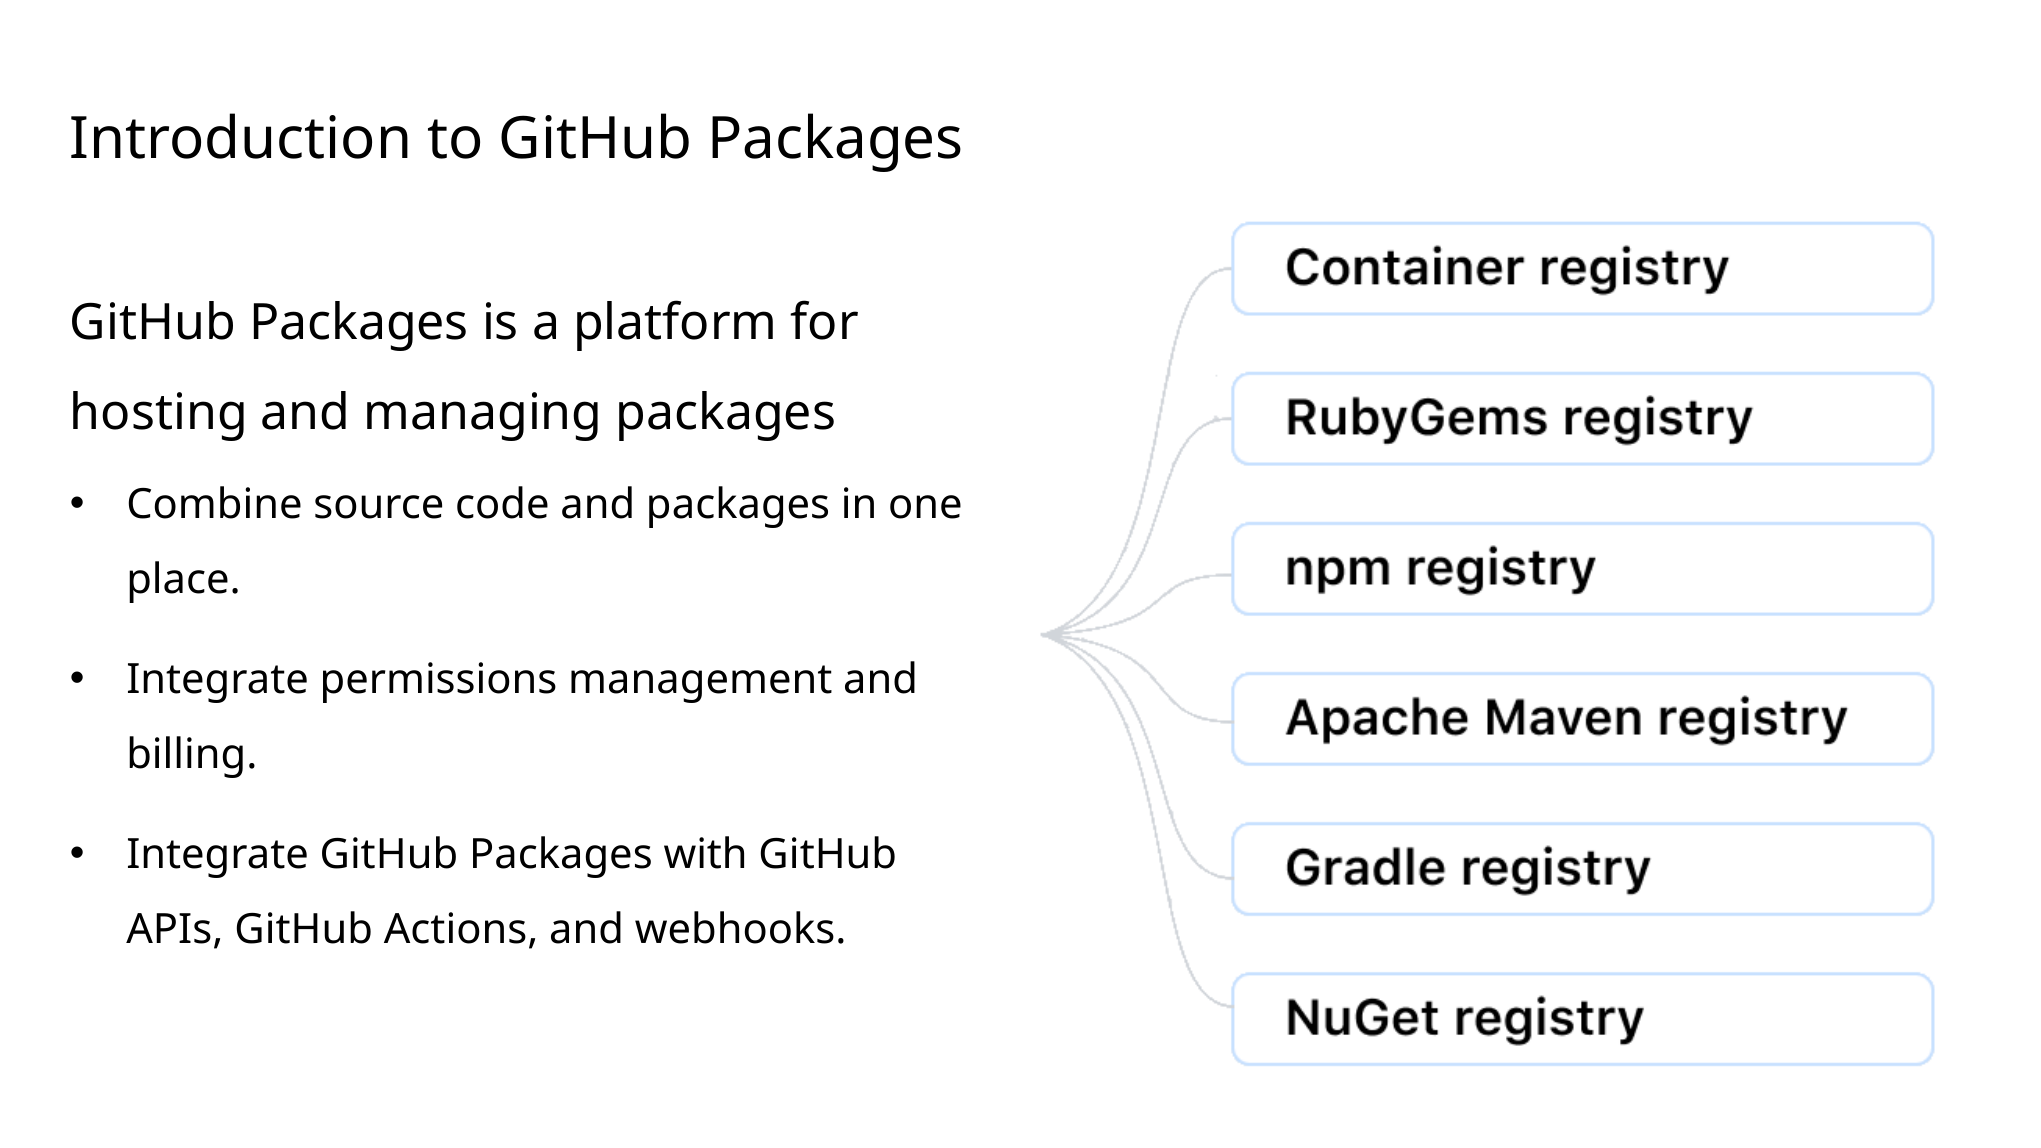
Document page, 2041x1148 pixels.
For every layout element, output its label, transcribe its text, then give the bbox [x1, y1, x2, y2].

title Introduction to GitHub Packages [70, 103, 1969, 172]
picture [1018, 197, 1992, 1122]
text_box GitHub Packages is a platform for hosting and managing packages Combine source code and packages in one place. Integrate permissions management and billing. Integrate GitHub Packages with GitHub APIs, GitHub Actions, and webhooks. [70, 259, 986, 953]
